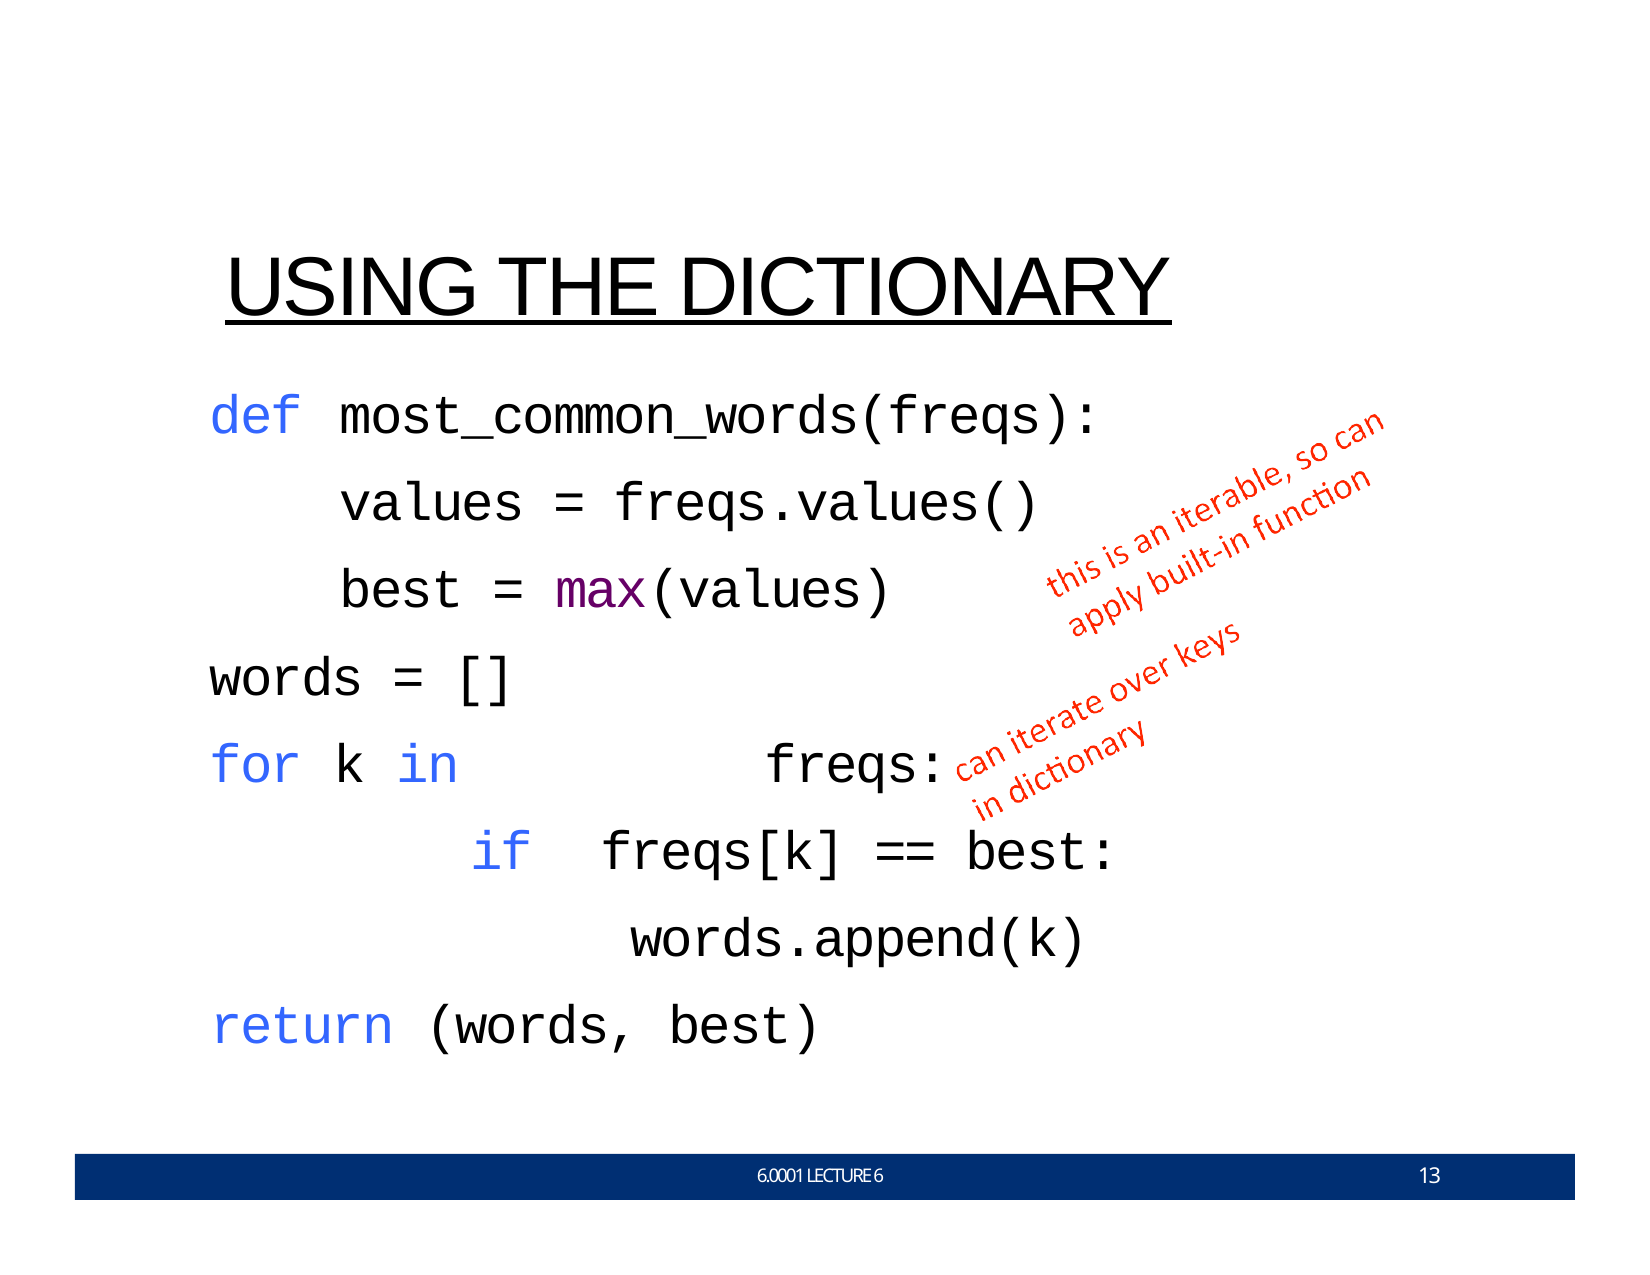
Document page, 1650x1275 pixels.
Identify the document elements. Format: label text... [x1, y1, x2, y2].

slide_number 13 [1414, 1150, 1445, 1275]
text_box def most_common_words(freqs): values = freqs.values() best = max(values) words = [] for k in freqs: if freqs[k] == best: words.append(k) return (words, best) [207, 355, 1155, 1055]
text_box [956, 414, 1384, 821]
title USING THE DICTIONARY [222, 128, 1450, 446]
footer 6.0001 LECTURE 6 [754, 1162, 897, 1275]
